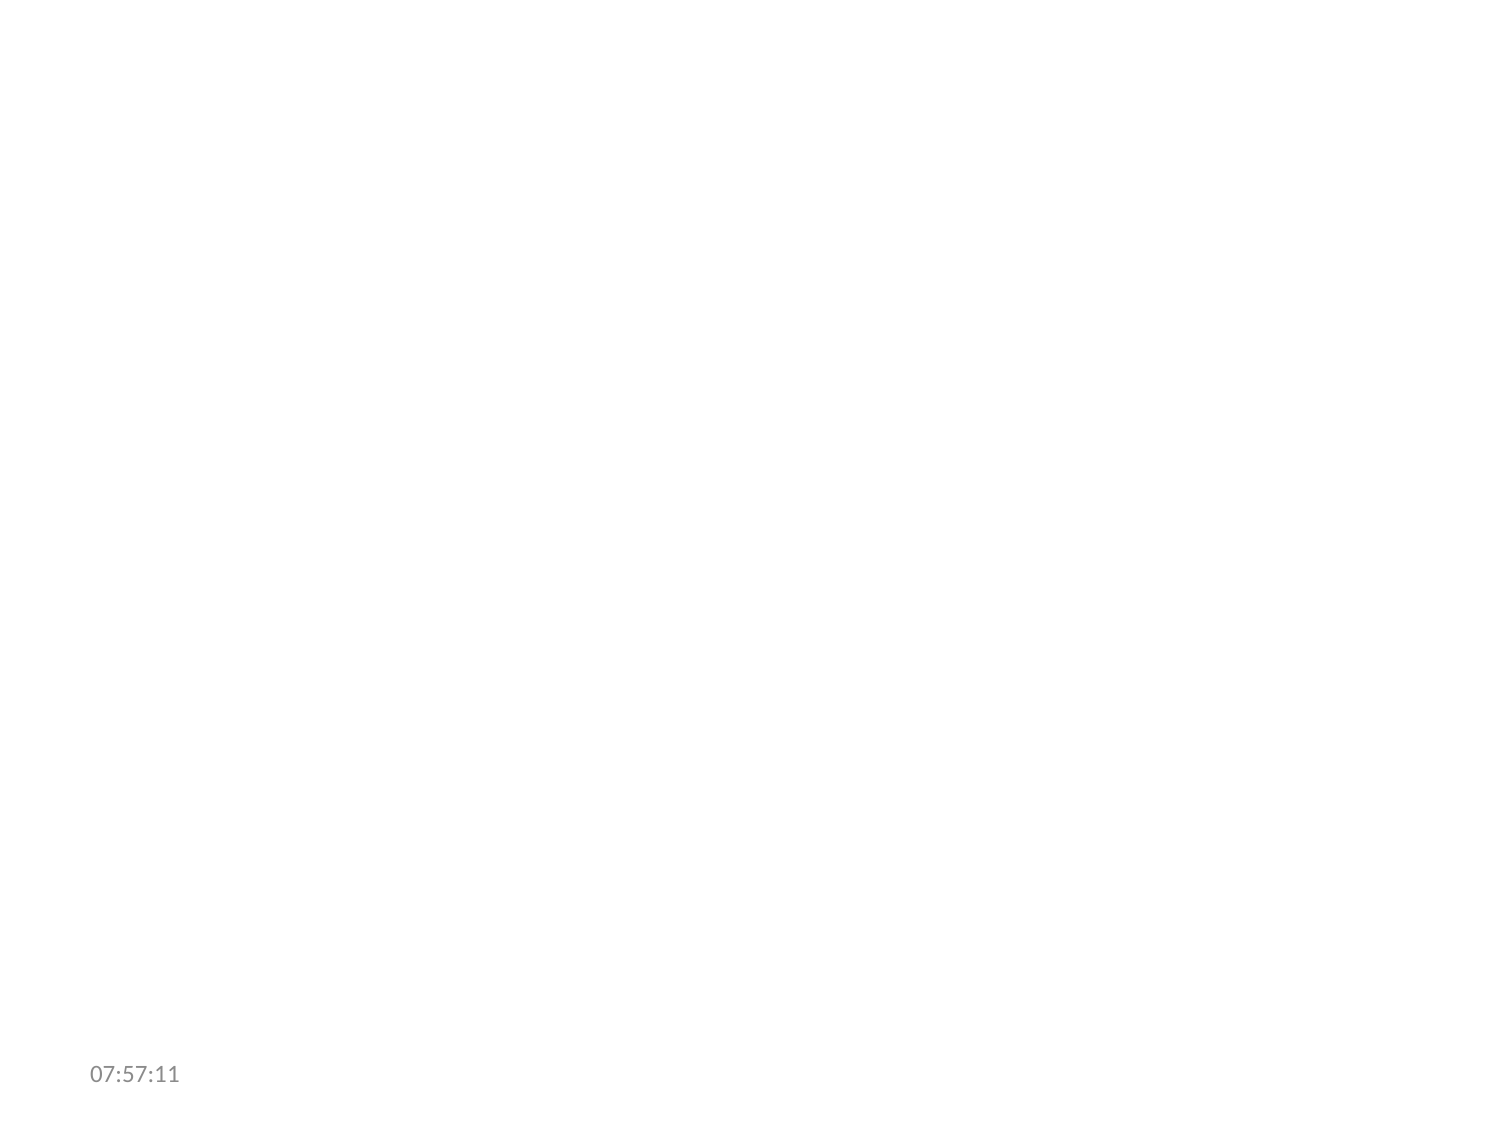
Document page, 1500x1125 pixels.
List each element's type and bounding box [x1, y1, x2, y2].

slide_number [75, 1042, 425, 1103]
